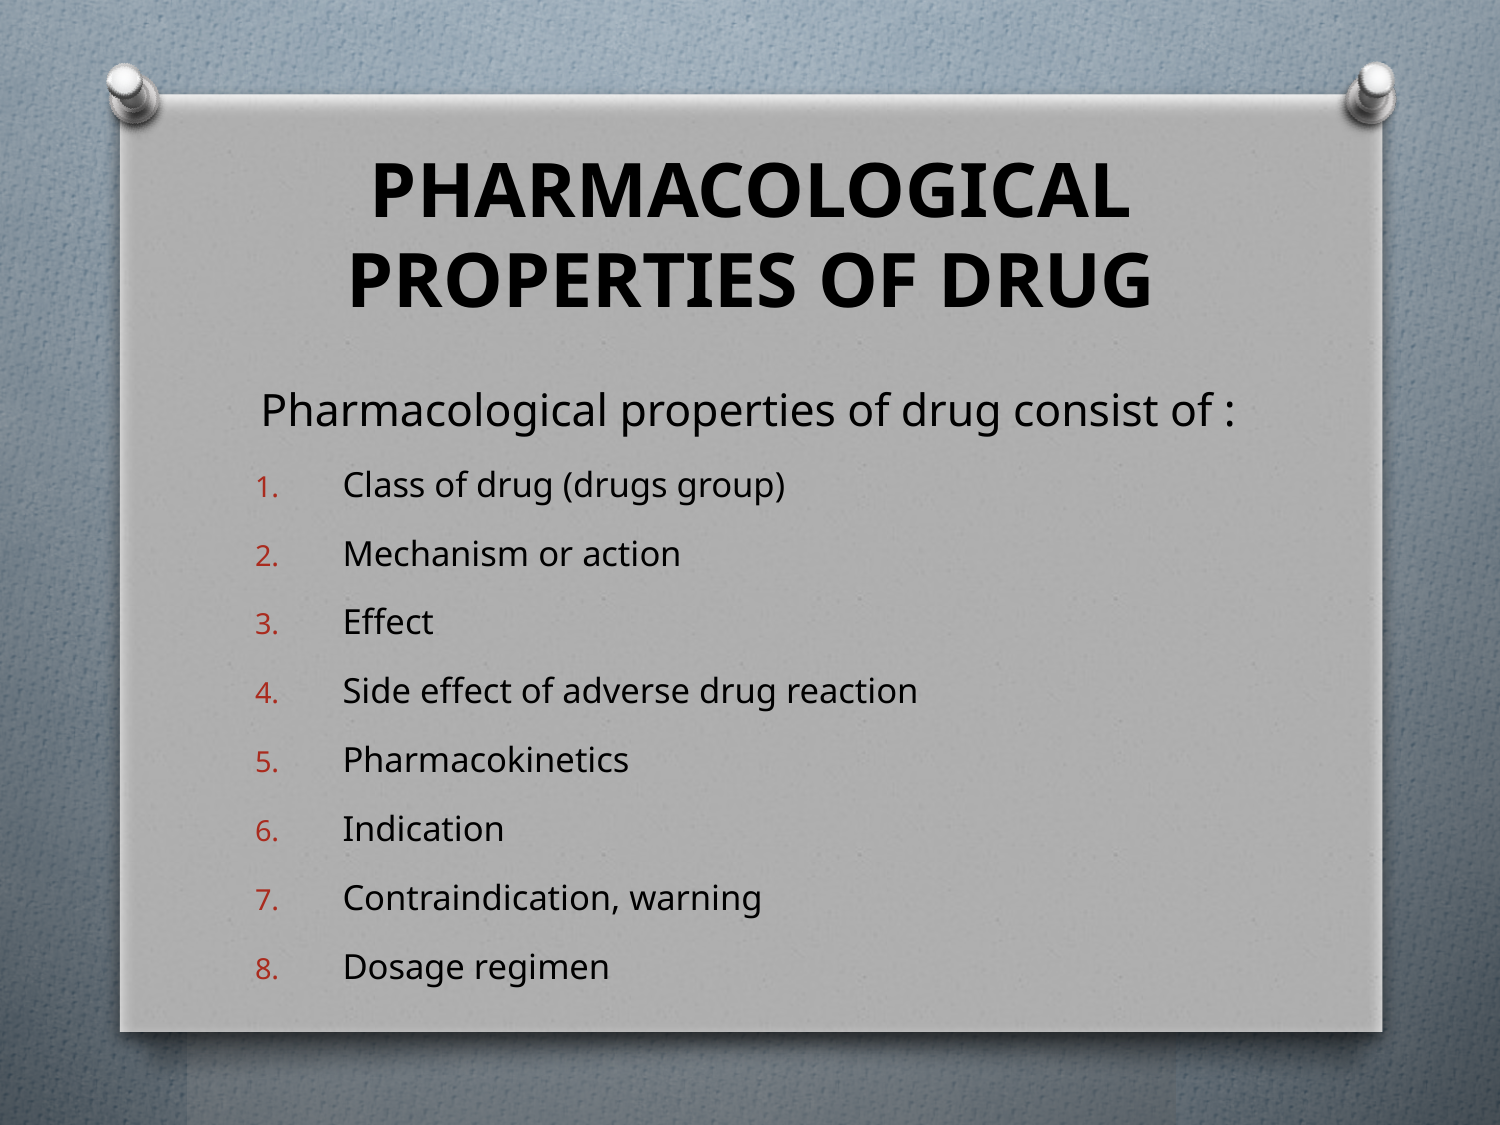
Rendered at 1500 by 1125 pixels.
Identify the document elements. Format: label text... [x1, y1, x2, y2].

title PHARMACOLOGICAL PROPERTIES OF DRUG [179, 134, 1323, 332]
list Pharmacological properties of drug consist of : Class of drug (drugs group) Mechanism or action Effect Side effect of adverse drug reaction Pharmacokinetics Indication Contraindication, warning Dosage regimen [240, 347, 1257, 1024]
picture [75, 29, 198, 153]
picture [1317, 35, 1439, 156]
